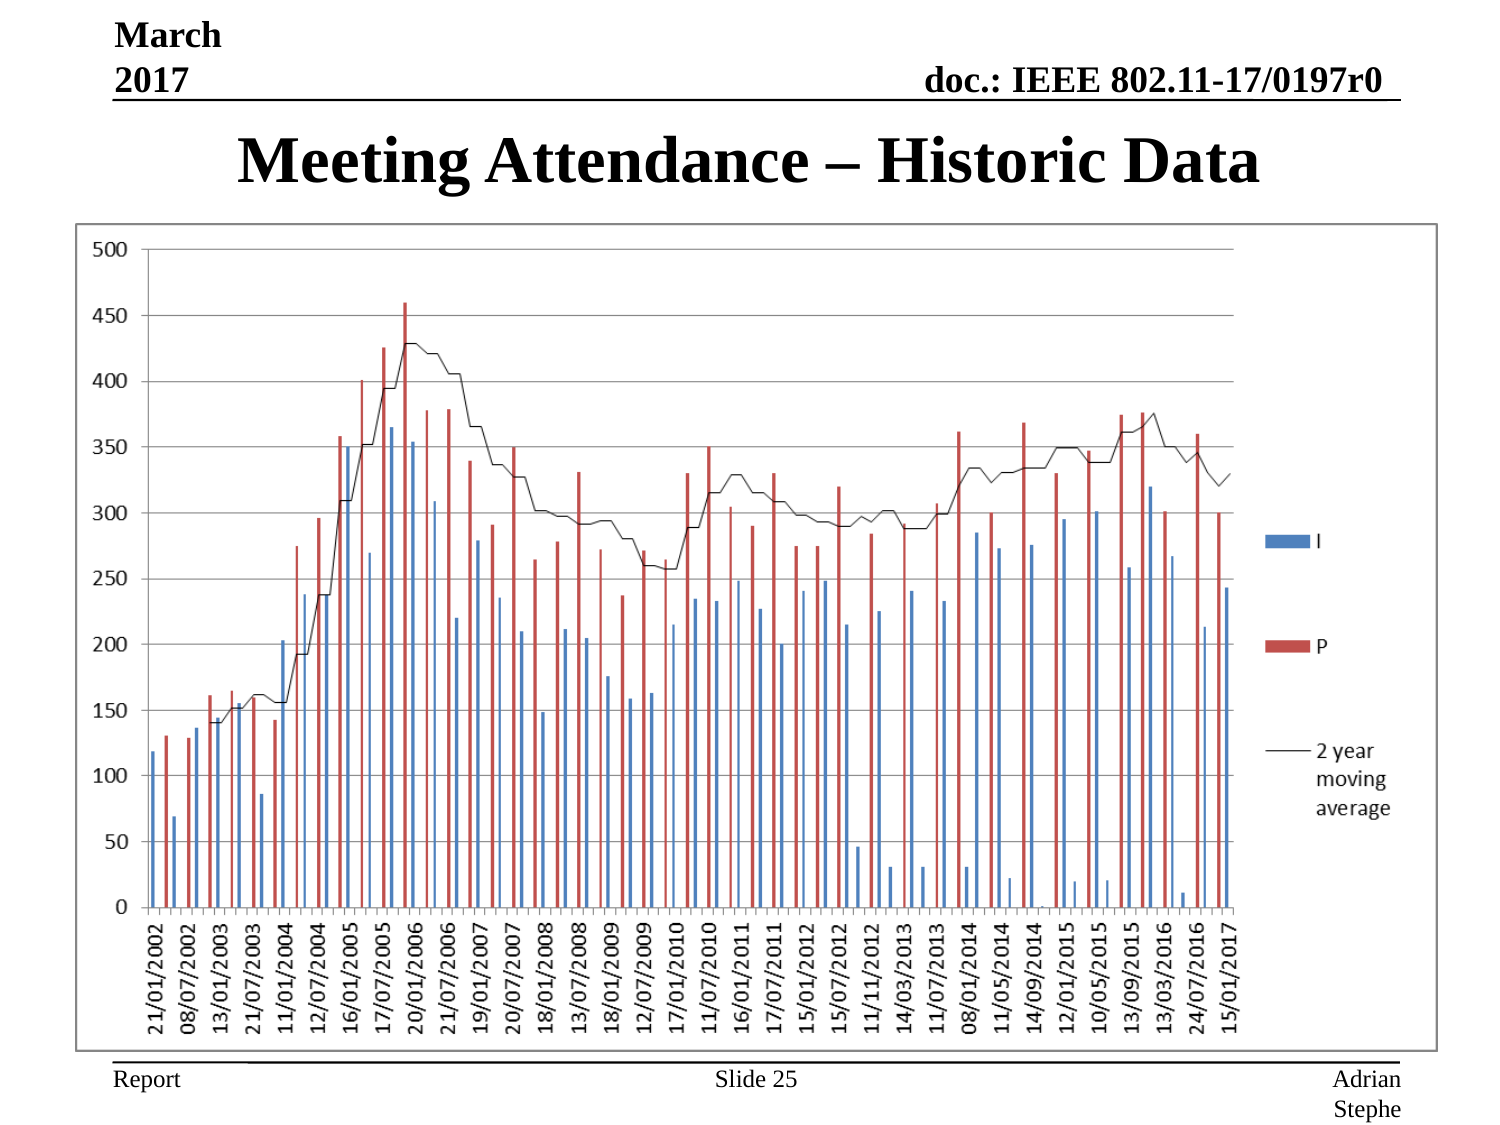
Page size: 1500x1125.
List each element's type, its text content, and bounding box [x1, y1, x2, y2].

footer Adrian Stephens, Intel Corporation [1324, 1061, 1402, 1093]
title Meeting Attendance – Historic Data [112, 112, 1388, 200]
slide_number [114, 54, 272, 101]
slide_number Slide 25 [712, 1061, 800, 1093]
picture [74, 223, 1438, 1053]
